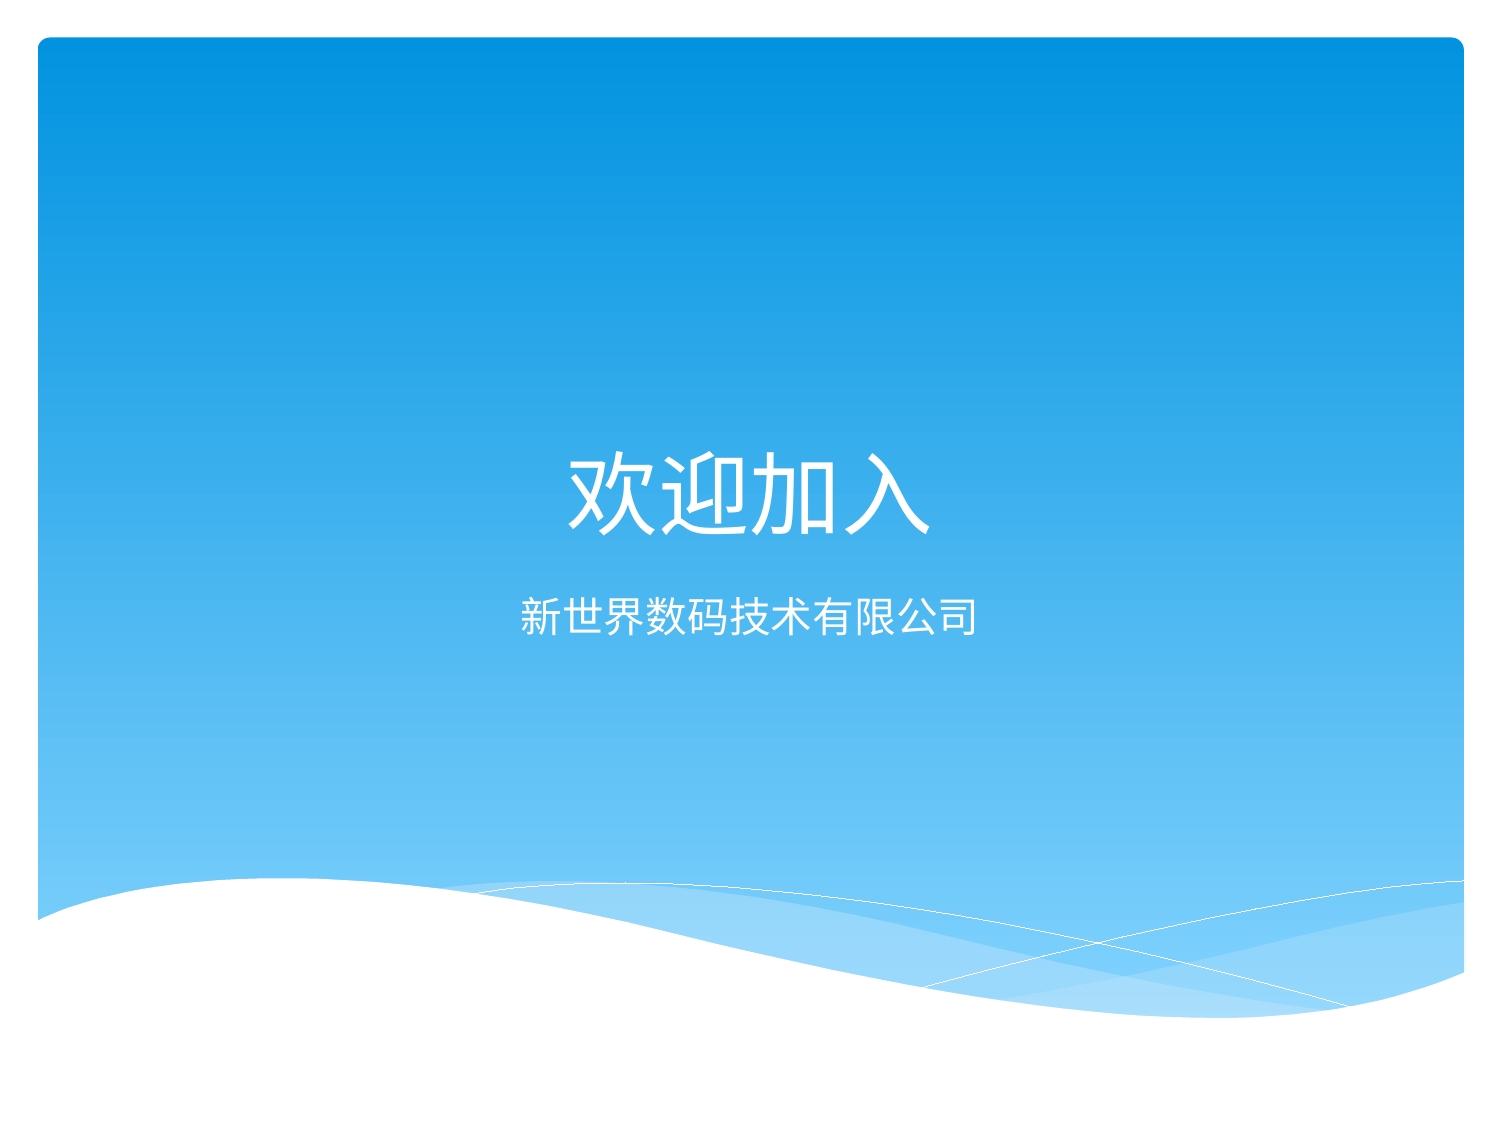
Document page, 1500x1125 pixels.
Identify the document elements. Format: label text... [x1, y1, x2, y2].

subtitle 新世界数码技术有限公司 [225, 583, 1275, 825]
title 欢迎加入 [112, 262, 1388, 555]
